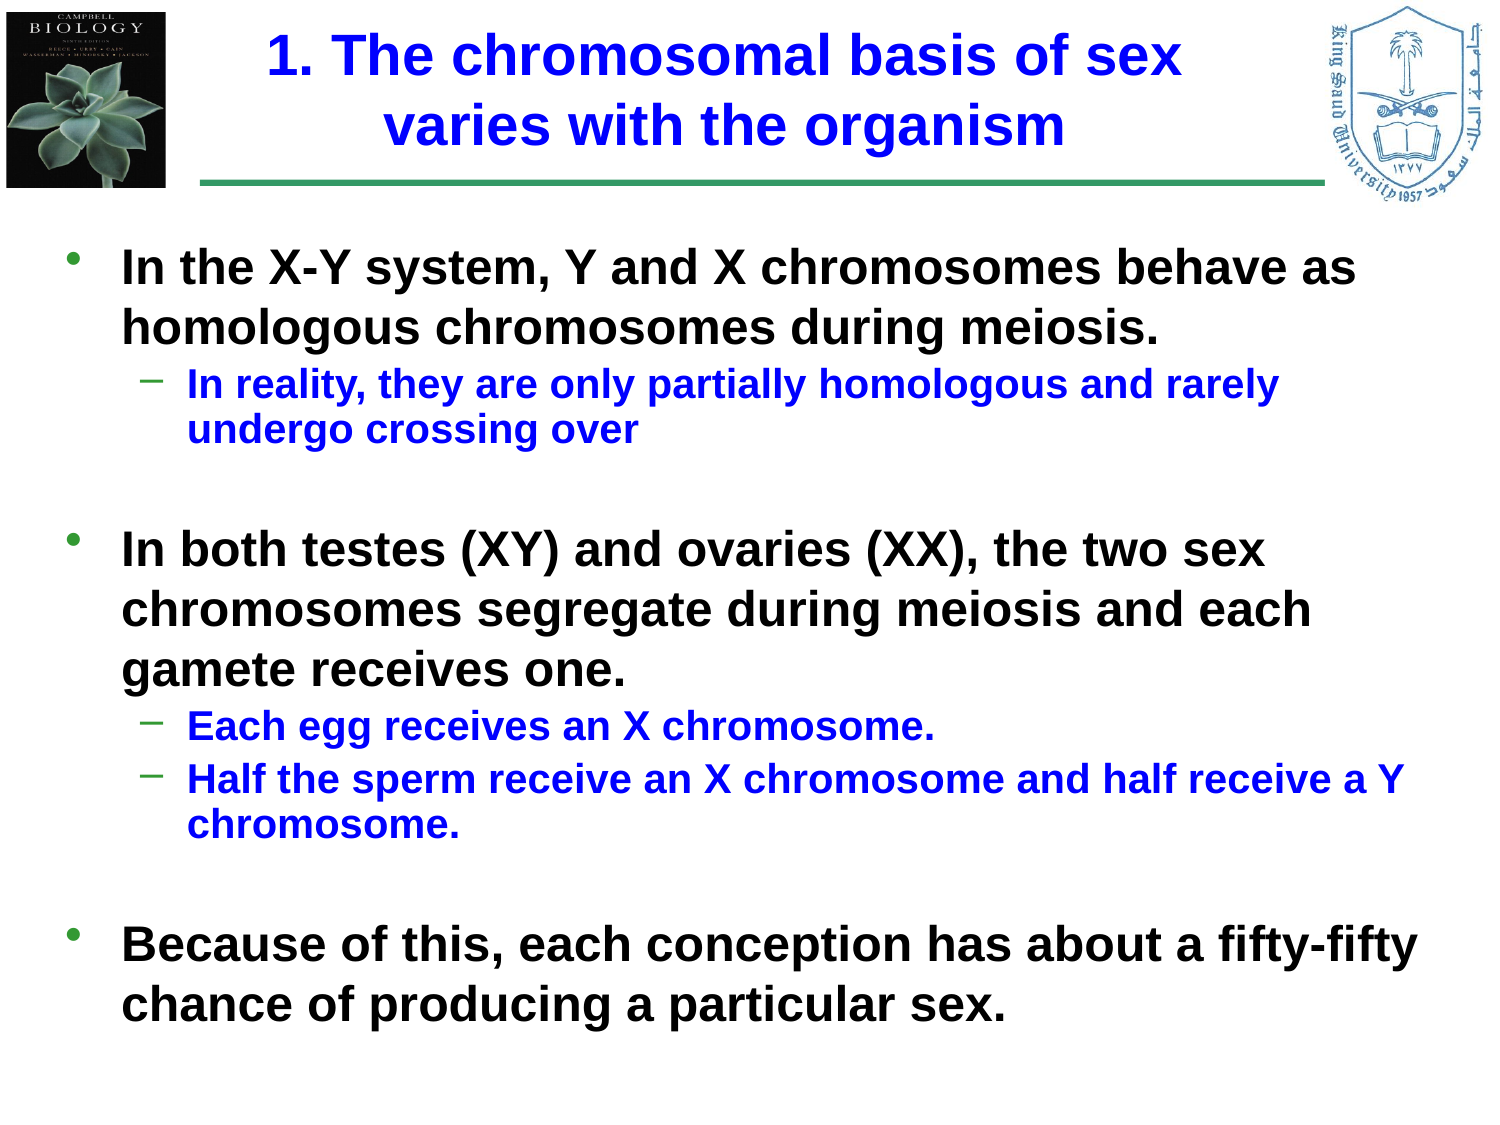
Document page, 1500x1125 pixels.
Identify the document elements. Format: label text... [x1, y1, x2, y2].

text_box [5, 0, 1488, 209]
list In the X-Y system, Y and X chromosomes behave as homologous chromosomes during meiosis. In reality, they are only partially homologous and rarely undergo crossing over In both testes (XY) and ovaries (XX), the two sex chromosomes segregate during meiosis and each gamete receives one. Each egg receives an X chromosome. Half the sperm receive an X chromosome and half receive a Y chromosome. Because of this, each conception has about a fifty-fifty chance of producing a particular sex. [50, 226, 1450, 1039]
